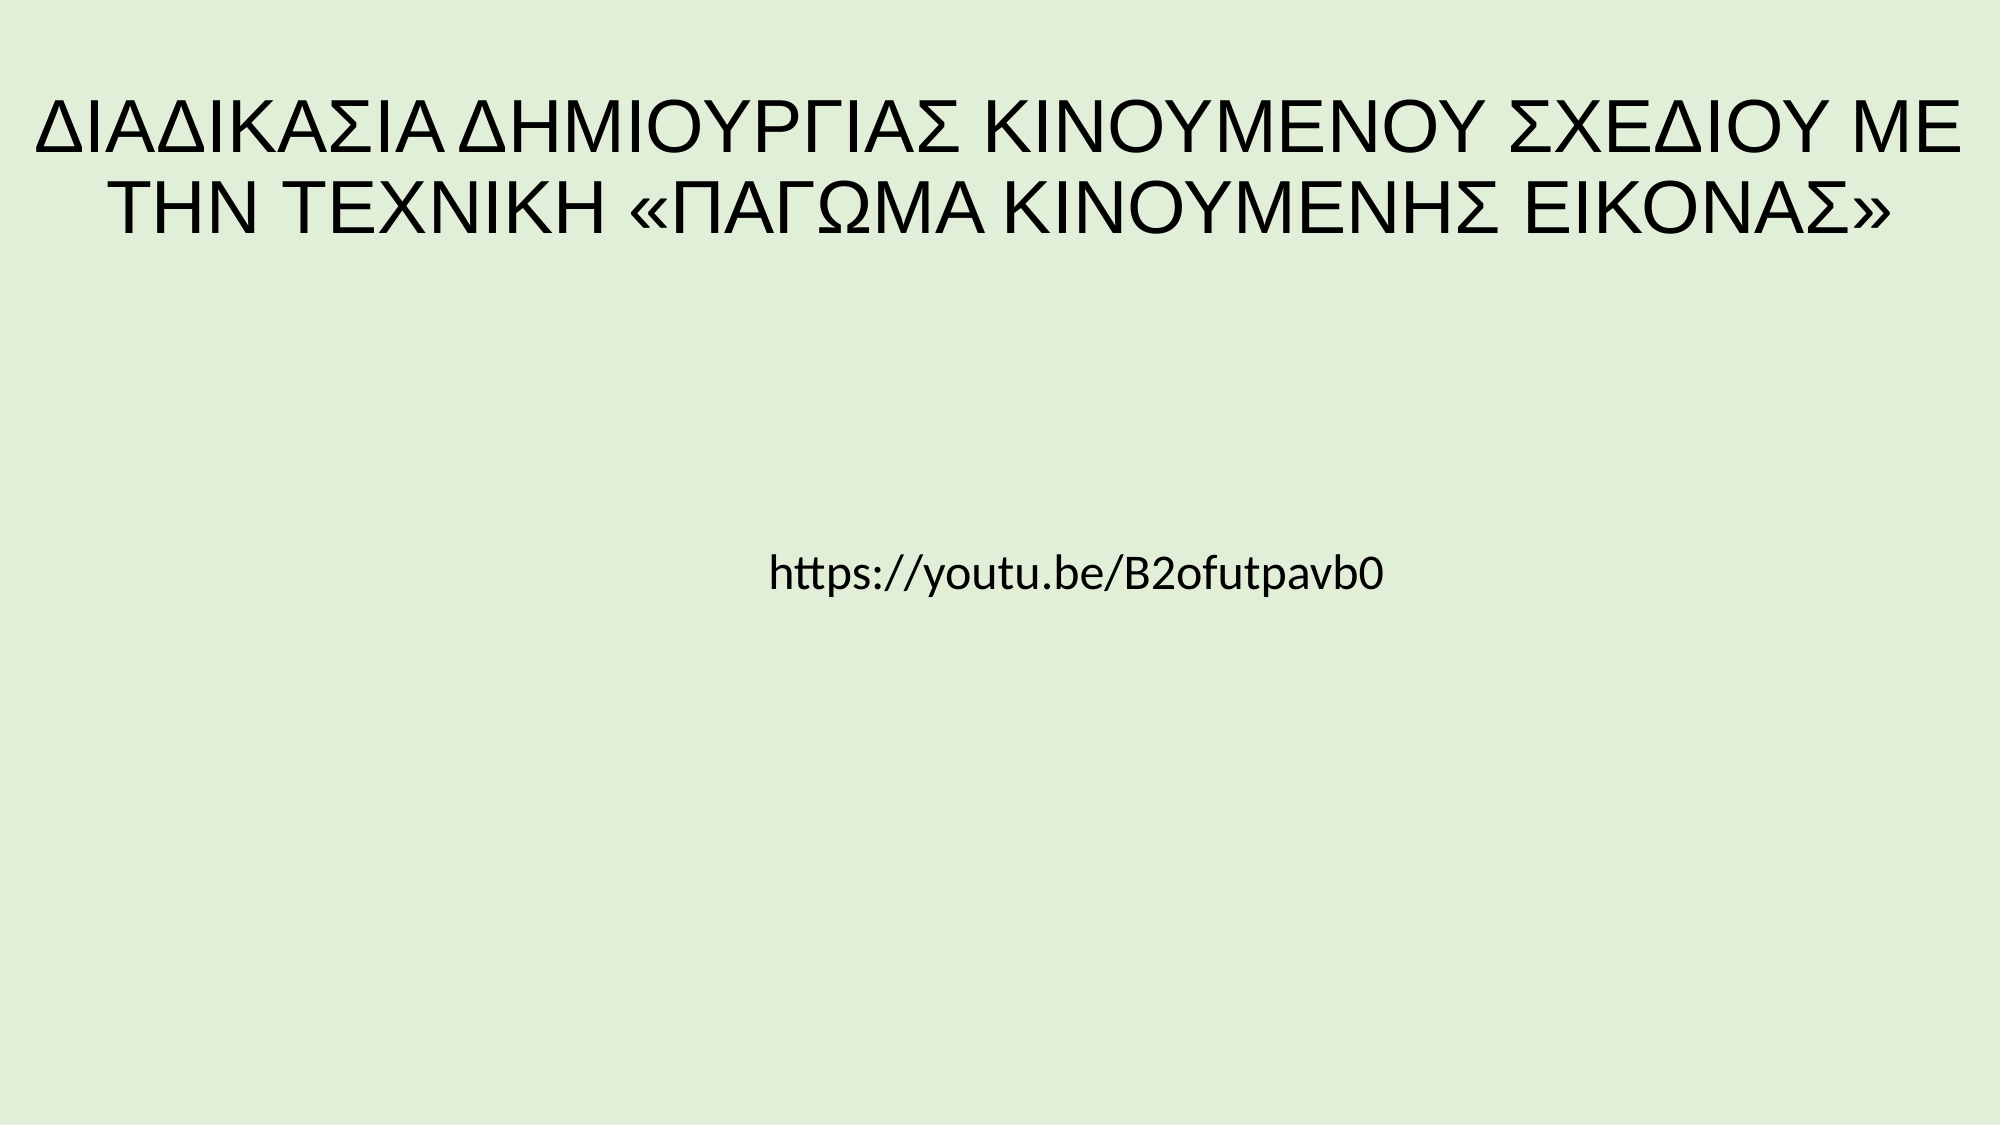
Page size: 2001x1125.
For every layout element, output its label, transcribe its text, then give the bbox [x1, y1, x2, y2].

title ΔΙΑΔΙΚΑΣΙΑ ΔΗΜΙΟΥΡΓΙΑΣ ΚΙΝΟΥΜΕΝΟΥ ΣΧΕΔΙΟΥ ΜΕ ΤΗΝ ΤΕΧΝΙΚΗ «ΠΑΓΩΜΑ ΚΙΝΟΥΜΕΝΗΣ ΕΙΚΟΝΑΣ» [0, 59, 2000, 278]
text_box [1123, 277, 1793, 1125]
text_box https://youtu.be/B2ofutpavb0 [753, 532, 1407, 608]
